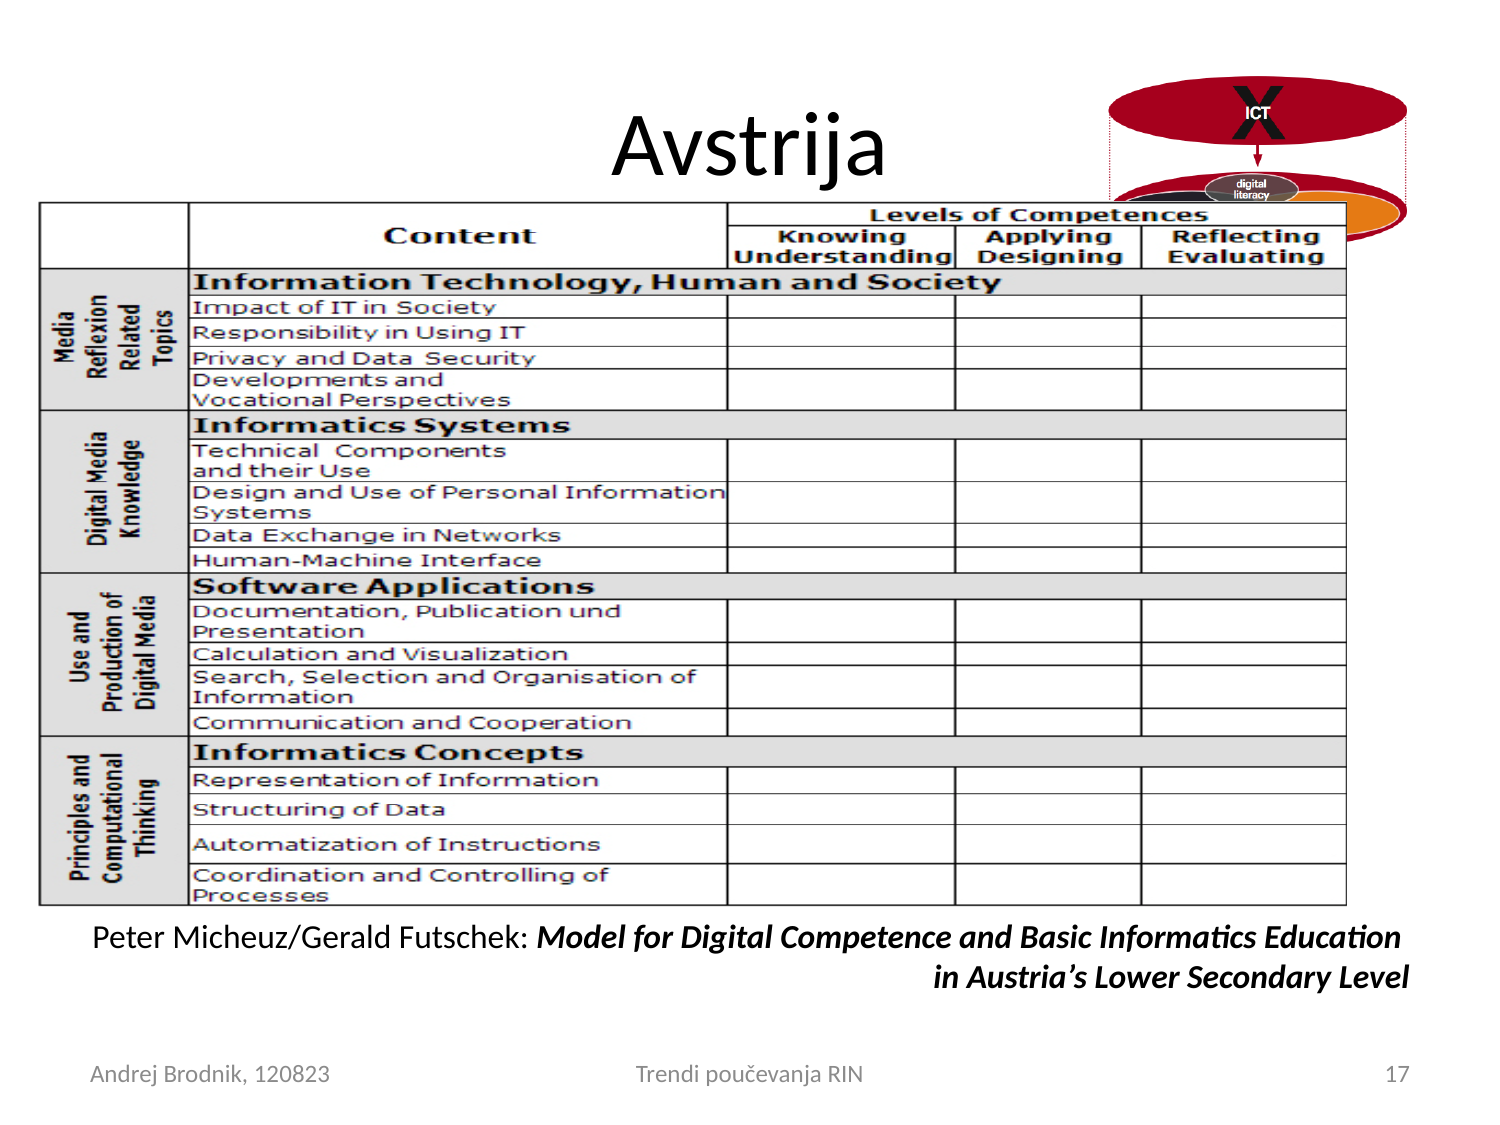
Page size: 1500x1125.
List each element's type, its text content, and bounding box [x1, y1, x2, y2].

slide_number Andrej Brodnik, 120823 [75, 1042, 425, 1103]
slide_number 16 [1074, 1042, 1425, 1103]
list Peter Micheuz/Gerald Futschek: Model for Digital Competence and Basic Informatics Education in Austria’s Lower Secondary Level [75, 907, 1425, 1005]
title Avstrija [75, 45, 1425, 199]
footer Trendi poučevanja RIN [512, 1042, 988, 1103]
picture [37, 69, 1426, 909]
